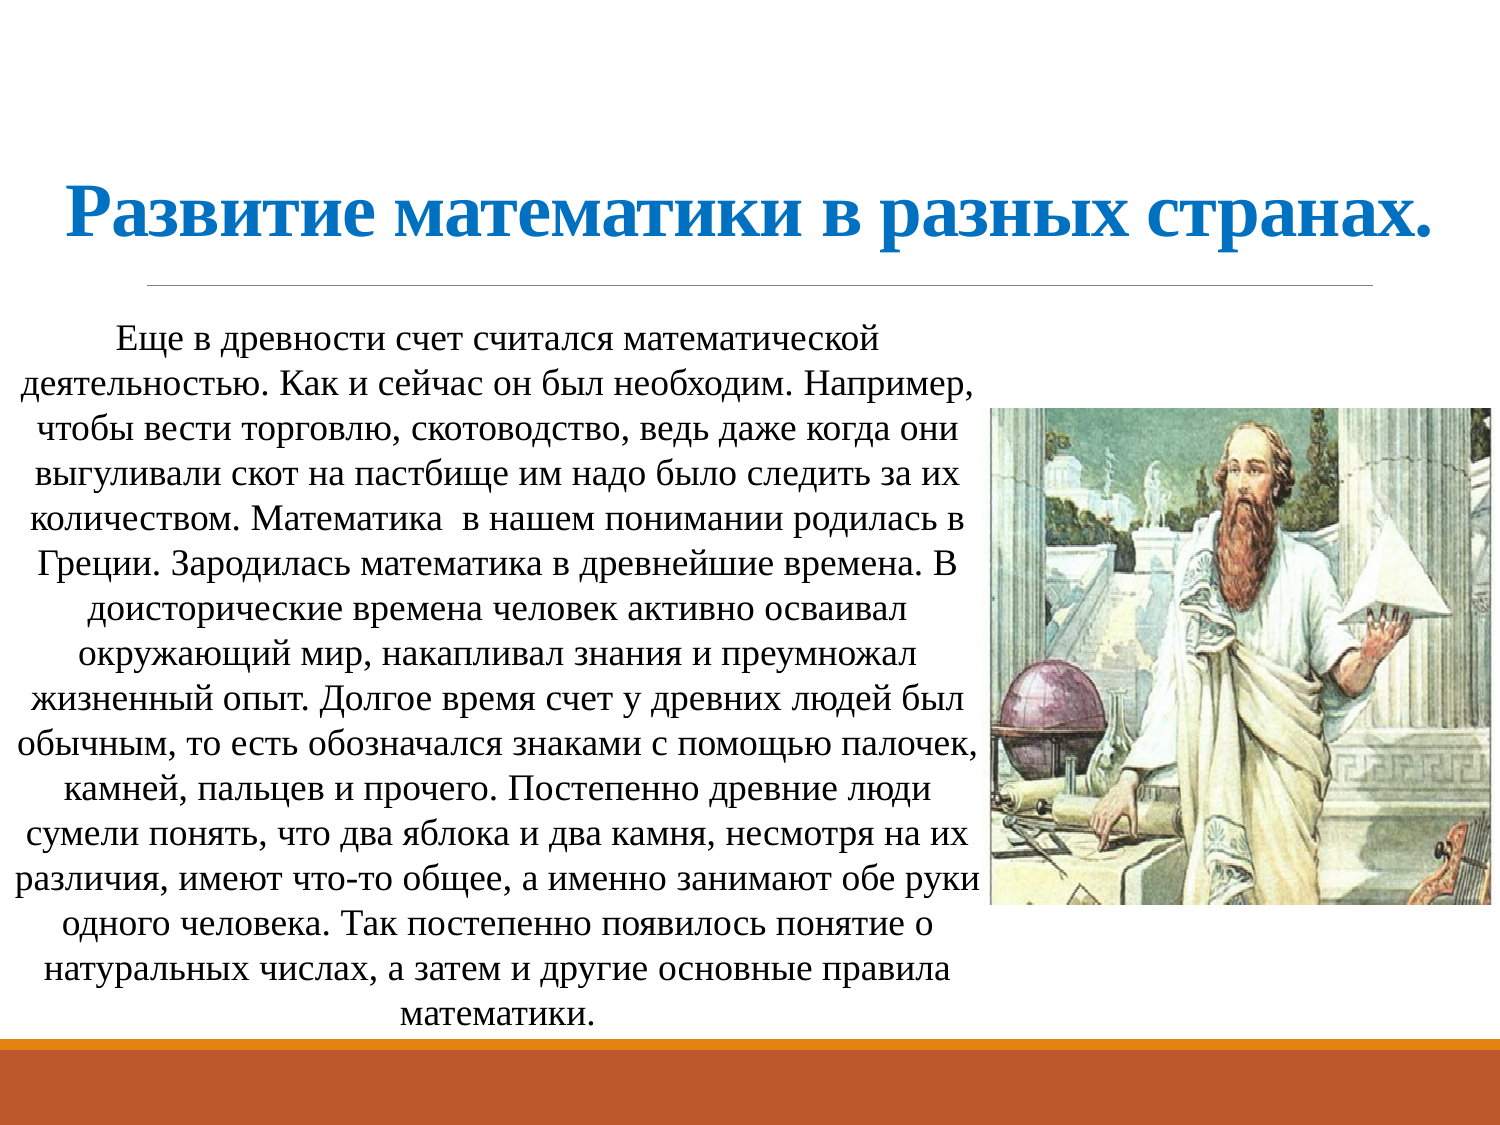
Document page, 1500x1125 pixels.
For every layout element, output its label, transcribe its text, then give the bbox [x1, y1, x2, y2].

title Развитие математики в разных странах. [4, 113, 1495, 352]
picture [980, 408, 1496, 906]
text_box Еще в древности счет считался математической деятельностью. Как и сейчас он был необходим. Например, чтобы вести торговлю, скотоводство, ведь даже когда они выгуливали скот на пастбище им надо было следить за их количеством. Математика в нашем понимании родилась в Греции. Зародилась математика в древнейшие времена. В доисторические времена человек активно осваивал окружающий мир, накапливал знания и преумножал жизненный опыт. Долгое время счет у древних людей был обычным, то есть обозначался знаками с помощью палочек, камней, пальцев и прочего. Постепенно древние люди сумели понять, что два яблока и два камня, несмотря на их различия, имеют что-то общее, а именно занимают обе руки одного человека. Так постепенно появилось понятие о натуральных числах, а затем и другие основные правила математики. [0, 255, 997, 1125]
